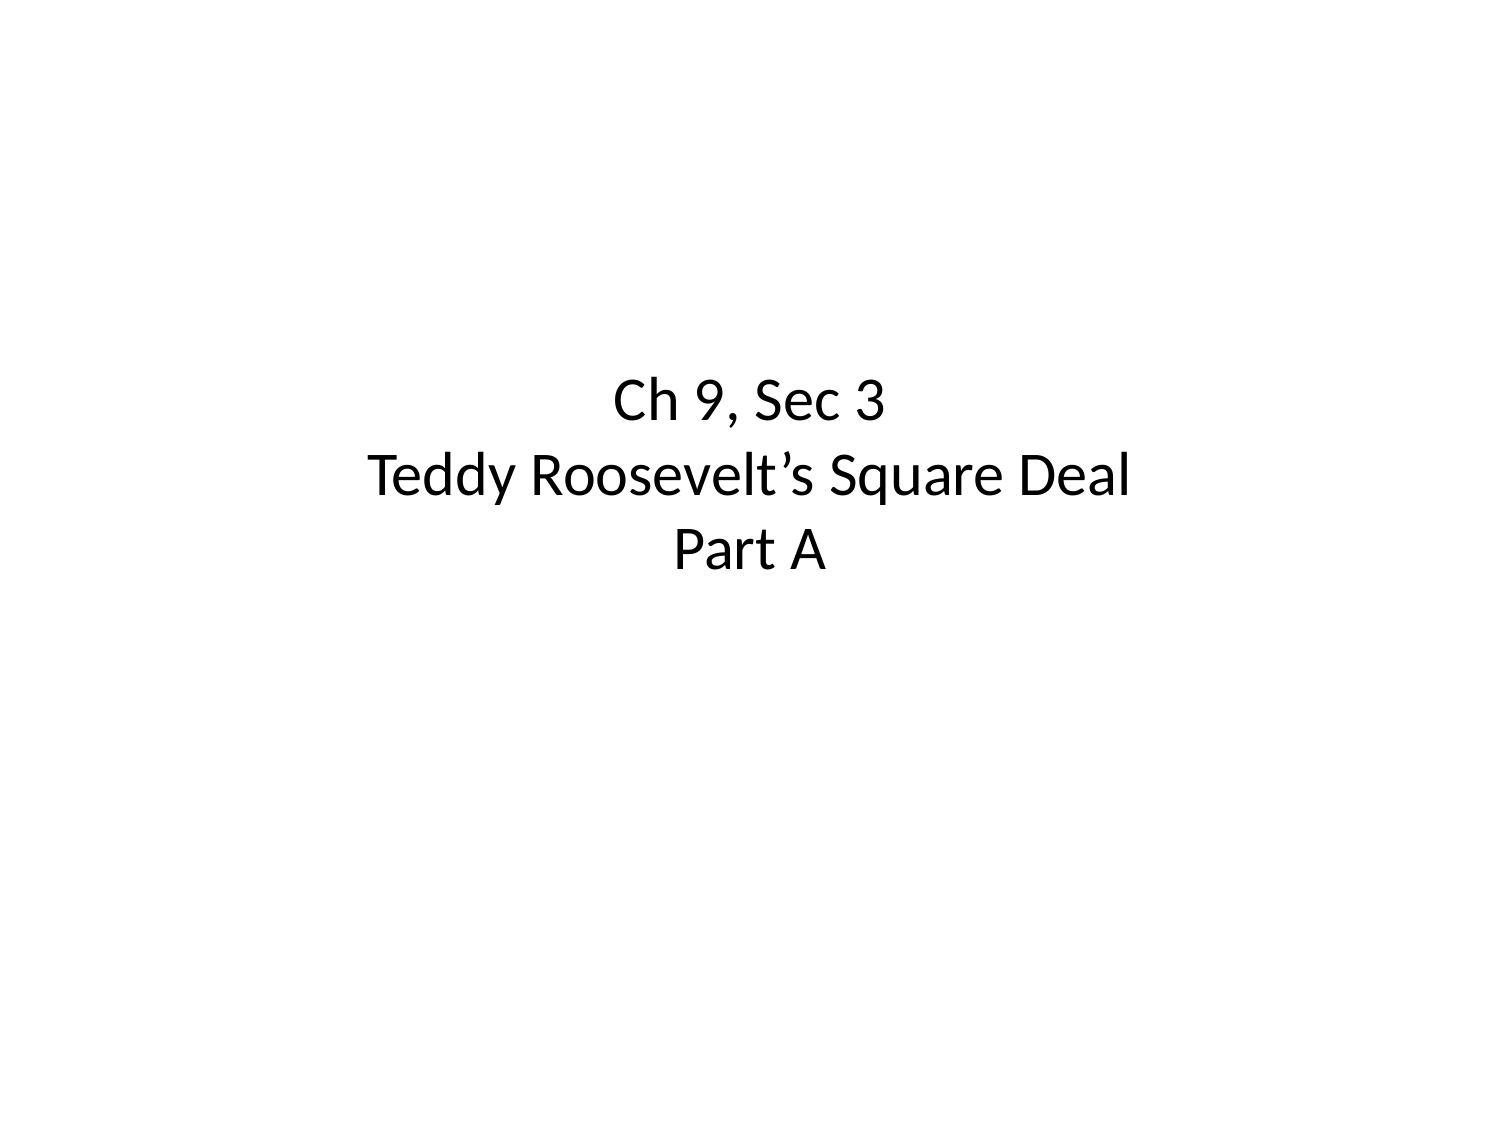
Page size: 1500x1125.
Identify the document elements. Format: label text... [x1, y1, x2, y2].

title Ch 9, Sec 3 Teddy Roosevelt’s Square Deal Part A [112, 349, 1388, 591]
